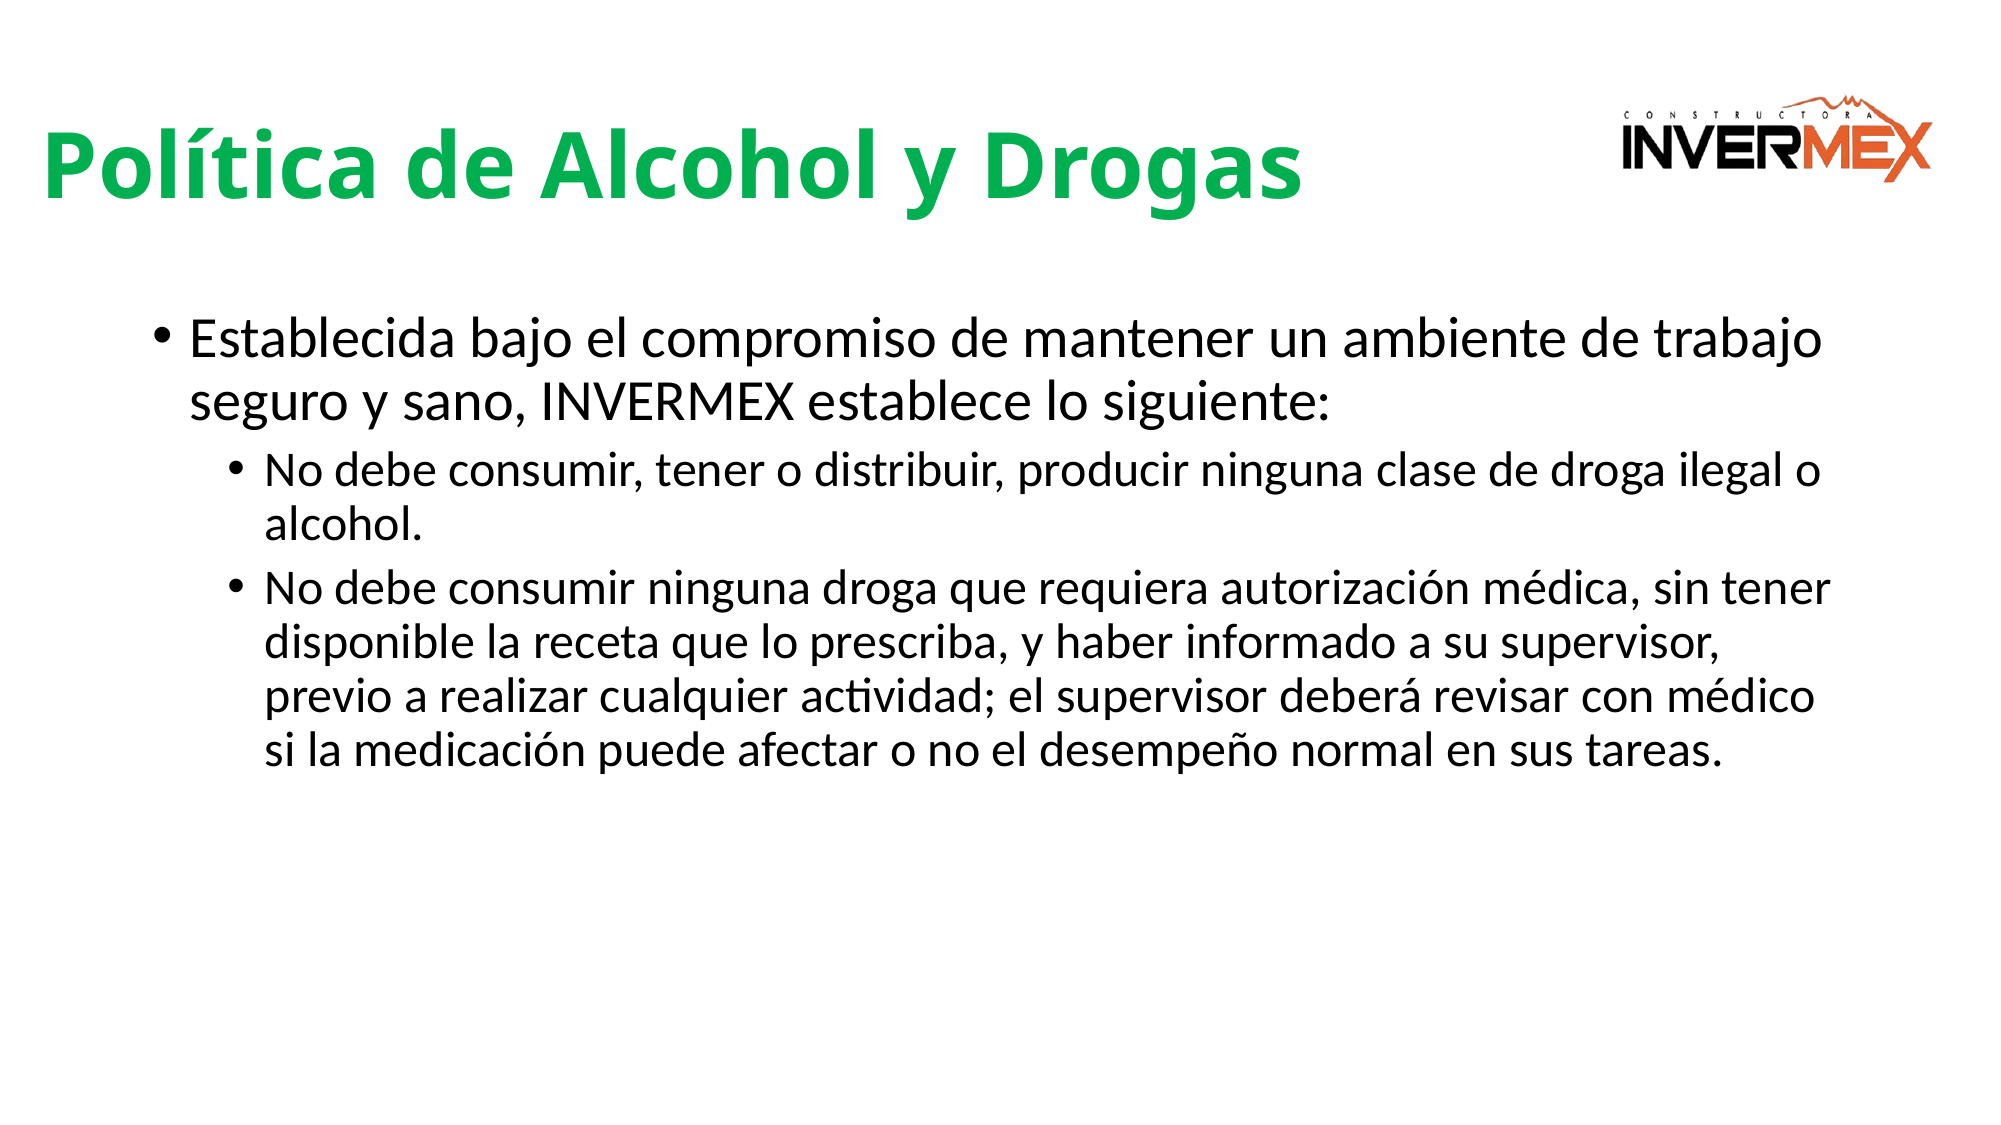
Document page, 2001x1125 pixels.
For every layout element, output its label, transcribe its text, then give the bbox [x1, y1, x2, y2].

list Establecida bajo el compromiso de mantener un ambiente de trabajo seguro y sano, INVERMEX establece lo siguiente: No debe consumir, tener o distribuir, producir ninguna clase de droga ilegal o alcohol. No debe consumir ninguna droga que requiera autorización médica, sin tener disponible la receta que lo prescriba, y haber informado a su supervisor, previo a realizar cualquier actividad; el supervisor deberá revisar con médico si la medicación puede afectar o no el desempeño normal en sus tareas. [137, 299, 1863, 1014]
picture [1585, 59, 1957, 224]
title Política de Alcohol y Drogas [0, 59, 1536, 278]
